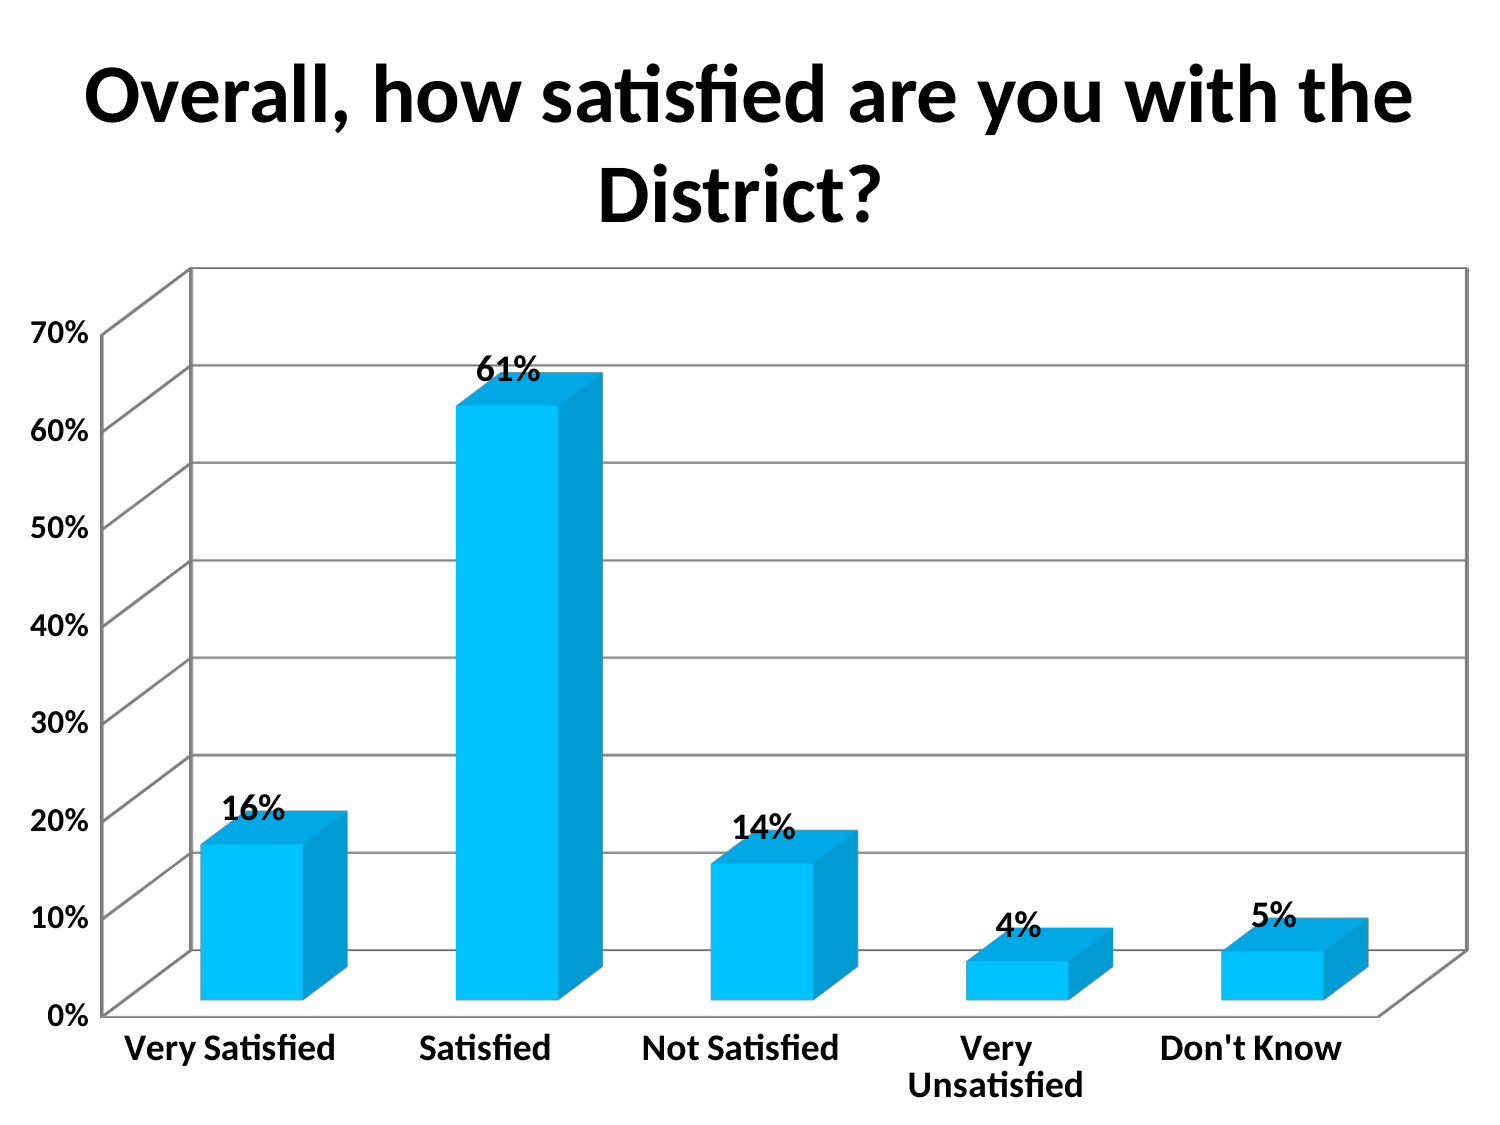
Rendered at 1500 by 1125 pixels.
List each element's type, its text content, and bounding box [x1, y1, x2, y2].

title Overall, how satisfied are you with the District? [0, 45, 1500, 233]
chart [0, 249, 1500, 1125]
